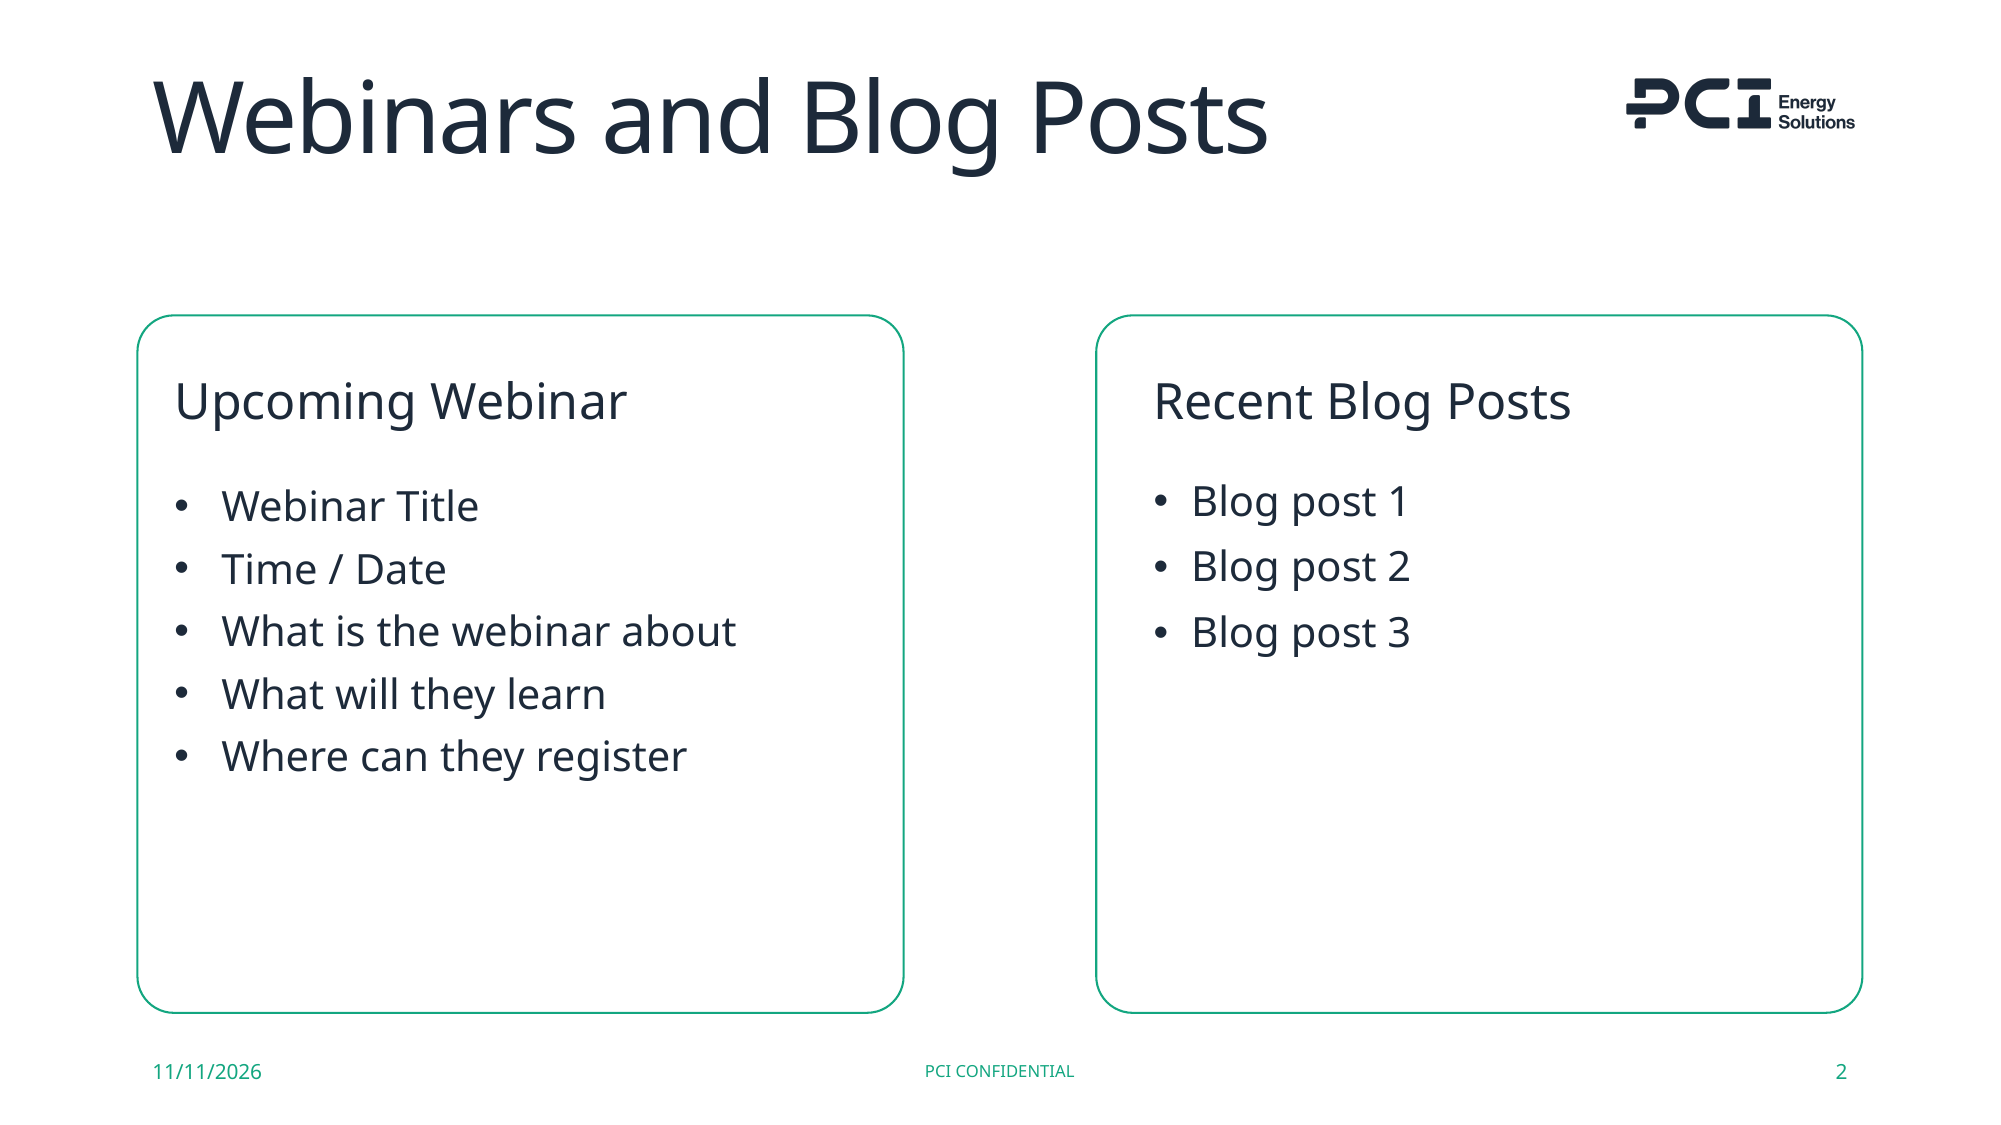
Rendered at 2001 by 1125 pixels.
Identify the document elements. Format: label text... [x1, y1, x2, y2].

title Webinars and Blog Posts [137, 59, 1609, 278]
slide_number 2 [1412, 1042, 1863, 1103]
text_box [1095, 314, 1864, 1014]
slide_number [137, 1042, 588, 1103]
picture [1618, 70, 1863, 137]
text_box [136, 314, 905, 1014]
footer PCI CONFIDENTIAL [662, 1042, 1338, 1103]
